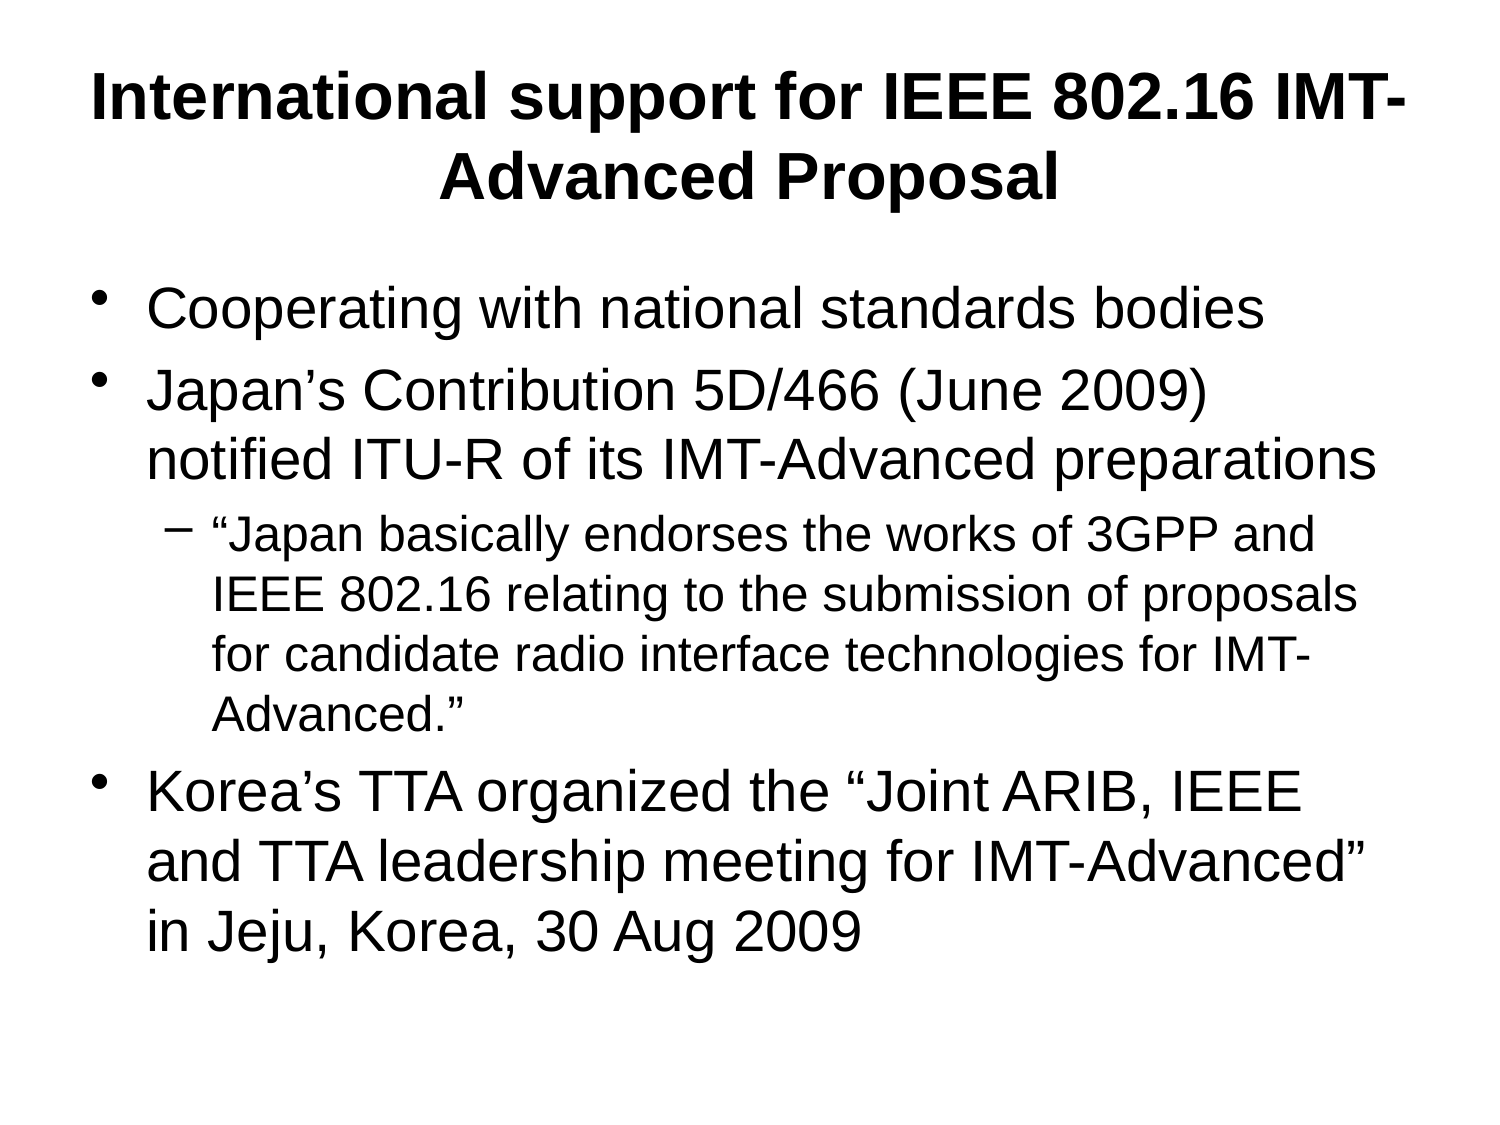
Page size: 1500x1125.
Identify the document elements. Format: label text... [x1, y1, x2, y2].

title International support for IEEE 802.16 IMT-Advanced Proposal [75, 45, 1425, 233]
list Cooperating with national standards bodies Japan’s Contribution 5D/466 (June 2009) notified ITU-R of its IMT-Advanced preparations “Japan basically endorses the works of 3GPP and IEEE 802.16 relating to the submission of proposals for candidate radio interface technologies for IMT-Advanced.” Korea’s TTA organized the “Joint ARIB, IEEE and TTA leadership meeting for IMT-Advanced” in Jeju, Korea, 30 Aug 2009 [75, 262, 1425, 1005]
